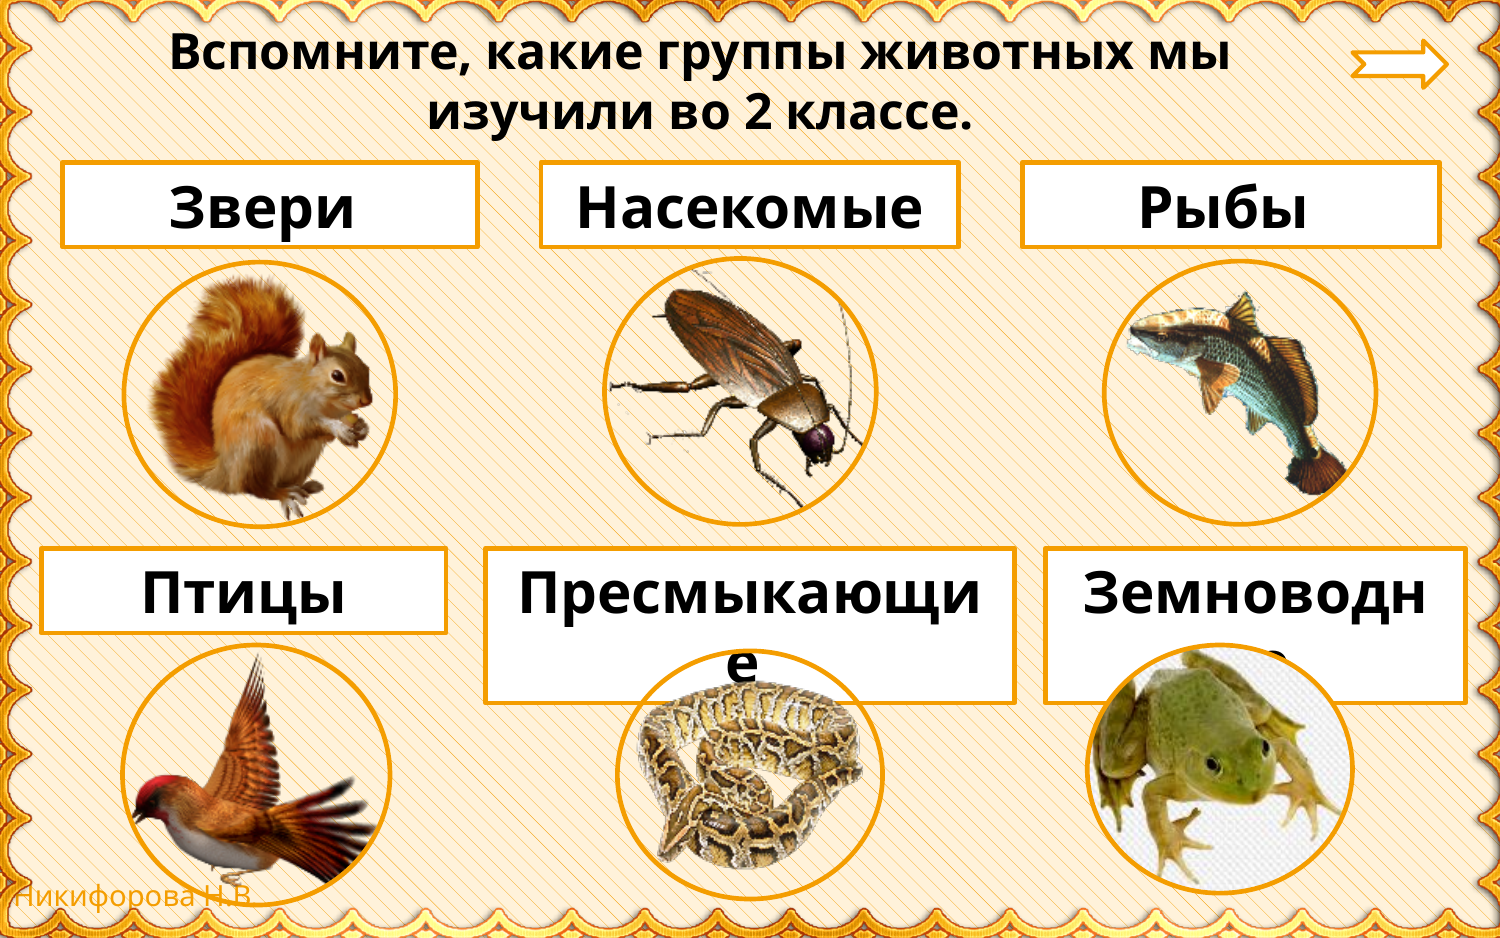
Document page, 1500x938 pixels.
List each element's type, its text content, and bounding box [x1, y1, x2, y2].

text_box [1350, 38, 1450, 90]
picture [0, 0, 1500, 938]
text_box Земноводные [1045, 548, 1466, 703]
text_box Звери [62, 162, 478, 248]
text_box Птицы [41, 548, 447, 633]
text_box Вспомните, какие группы животных мы изучили во 2 классе. [62, 11, 1339, 147]
text_box Пресмыкающие [485, 548, 1015, 703]
text_box Насекомые [541, 162, 959, 248]
text_box Рыбы [1022, 162, 1440, 248]
